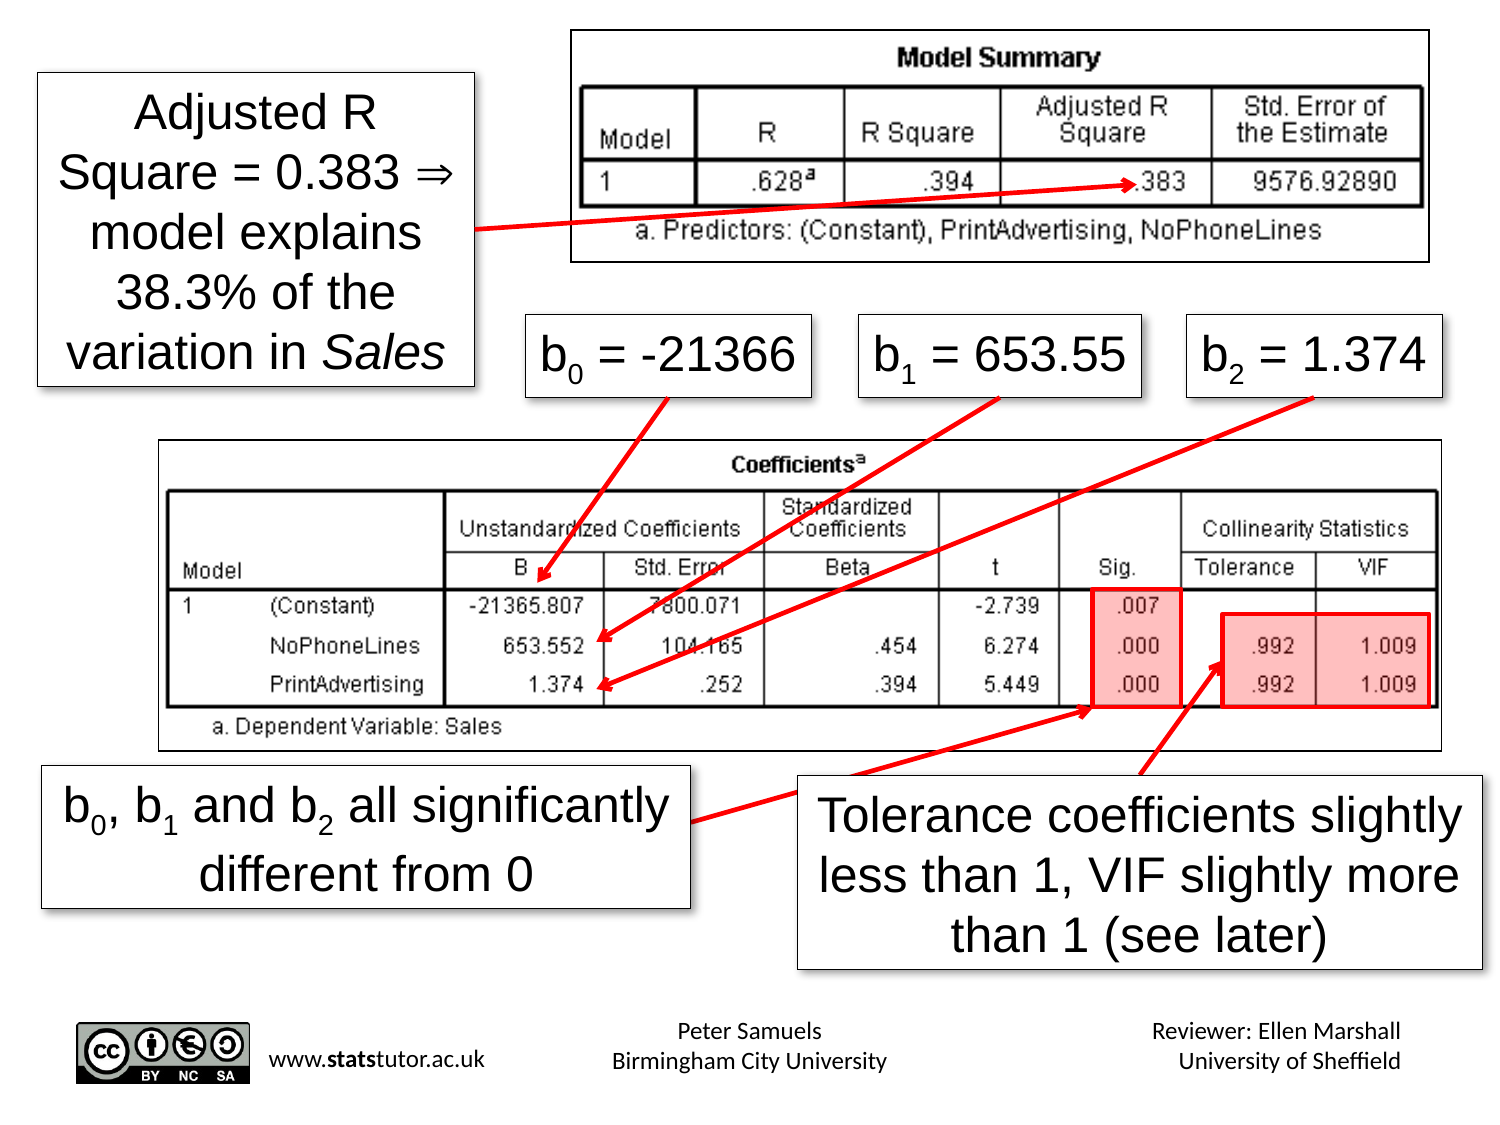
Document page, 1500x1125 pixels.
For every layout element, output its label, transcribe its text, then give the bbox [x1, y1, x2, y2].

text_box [690, 708, 1093, 823]
picture [76, 1022, 251, 1084]
text_box www.statstutor.ac.uk [254, 1035, 573, 1080]
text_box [537, 389, 594, 583]
text_box b2 = 1.374 [1186, 314, 1443, 398]
text_box b1 = 653.55 [858, 314, 1142, 388]
text_box Adjusted R Square = 0.383  model explains 38.3% of the variation in Sales [37, 72, 475, 387]
text_box b0, b1 and b2 all significantly different from 0 [41, 765, 691, 909]
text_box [596, 389, 1315, 690]
text_box b0 = -21366 [525, 314, 812, 398]
text_box Tolerance coefficients slightly less than 1, VIF slightly more than 1 (see later) [797, 775, 1483, 970]
picture [1223, 440, 1442, 751]
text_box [1139, 659, 1223, 776]
text_box Peter Samuels Birmingham City University [549, 1007, 951, 1083]
picture [571, 30, 1429, 262]
text_box Reviewer: Ellen Marshall University of Sheffield [1038, 1007, 1417, 1083]
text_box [474, 184, 1138, 232]
picture [159, 440, 1139, 751]
